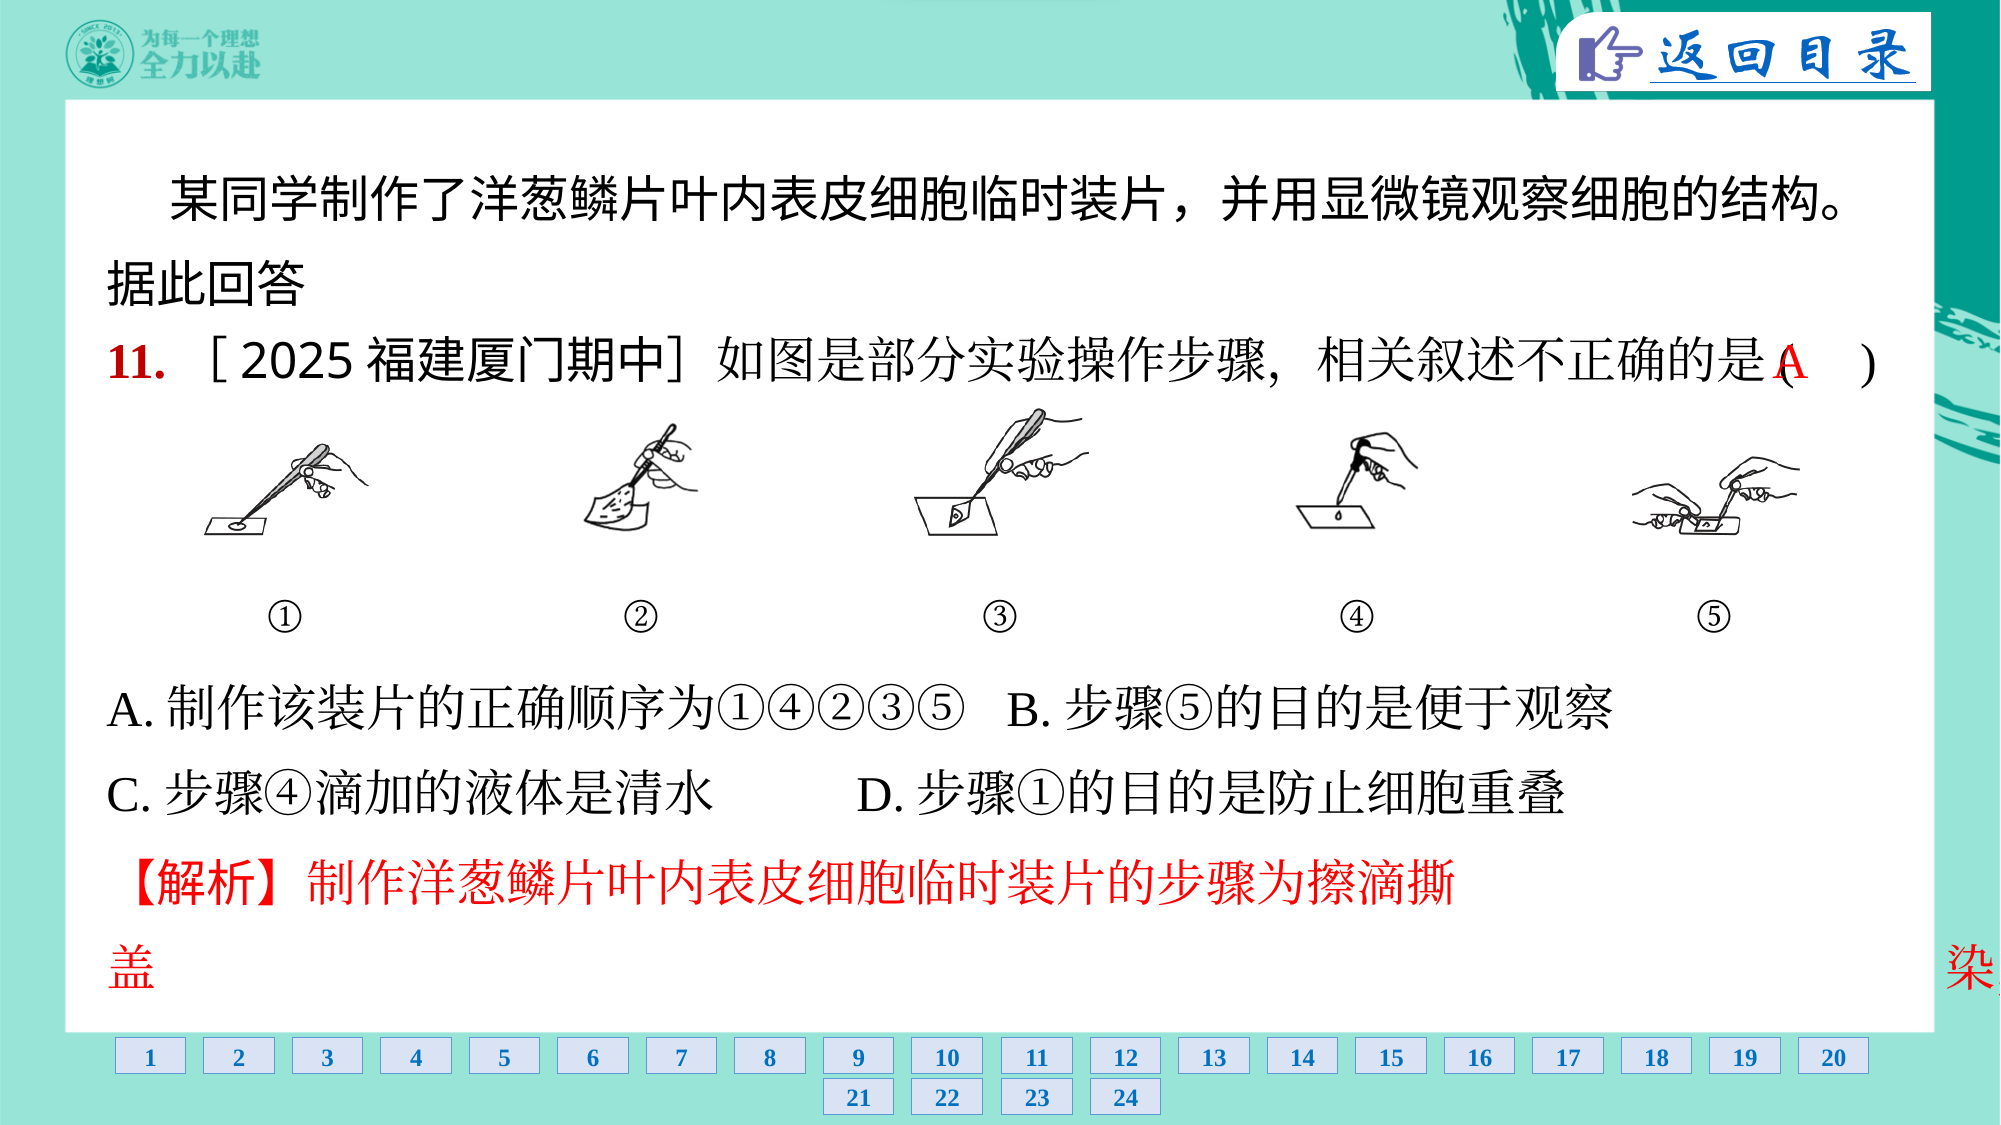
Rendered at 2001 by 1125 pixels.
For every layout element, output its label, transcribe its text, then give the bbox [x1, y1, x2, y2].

text_box ③ [969, 559, 1031, 635]
text_box A.制作该装片的正确顺序为①④②③⑤ B.步骤⑤的目的是便于观察 C.步骤④滴加的液体是清水 D.步骤①的目的是防止细胞重叠 [106, 650, 1895, 822]
text_box 11.［2025福建厦门期中］如图是部分实验操作步骤，相关叙述不正确的是( ) [106, 309, 1754, 389]
text_box ② [611, 559, 673, 635]
text_box ① [254, 559, 316, 635]
text_box ④ [1326, 559, 1388, 635]
text_box ⑤ [1683, 559, 1745, 635]
text_box A [1754, 309, 1827, 389]
picture [0, 0, 2000, 1125]
text_box 11.［2025福建厦门期中］如图是部分实验操作步骤，相关叙述不正确的是( ) [1827, 309, 1895, 389]
